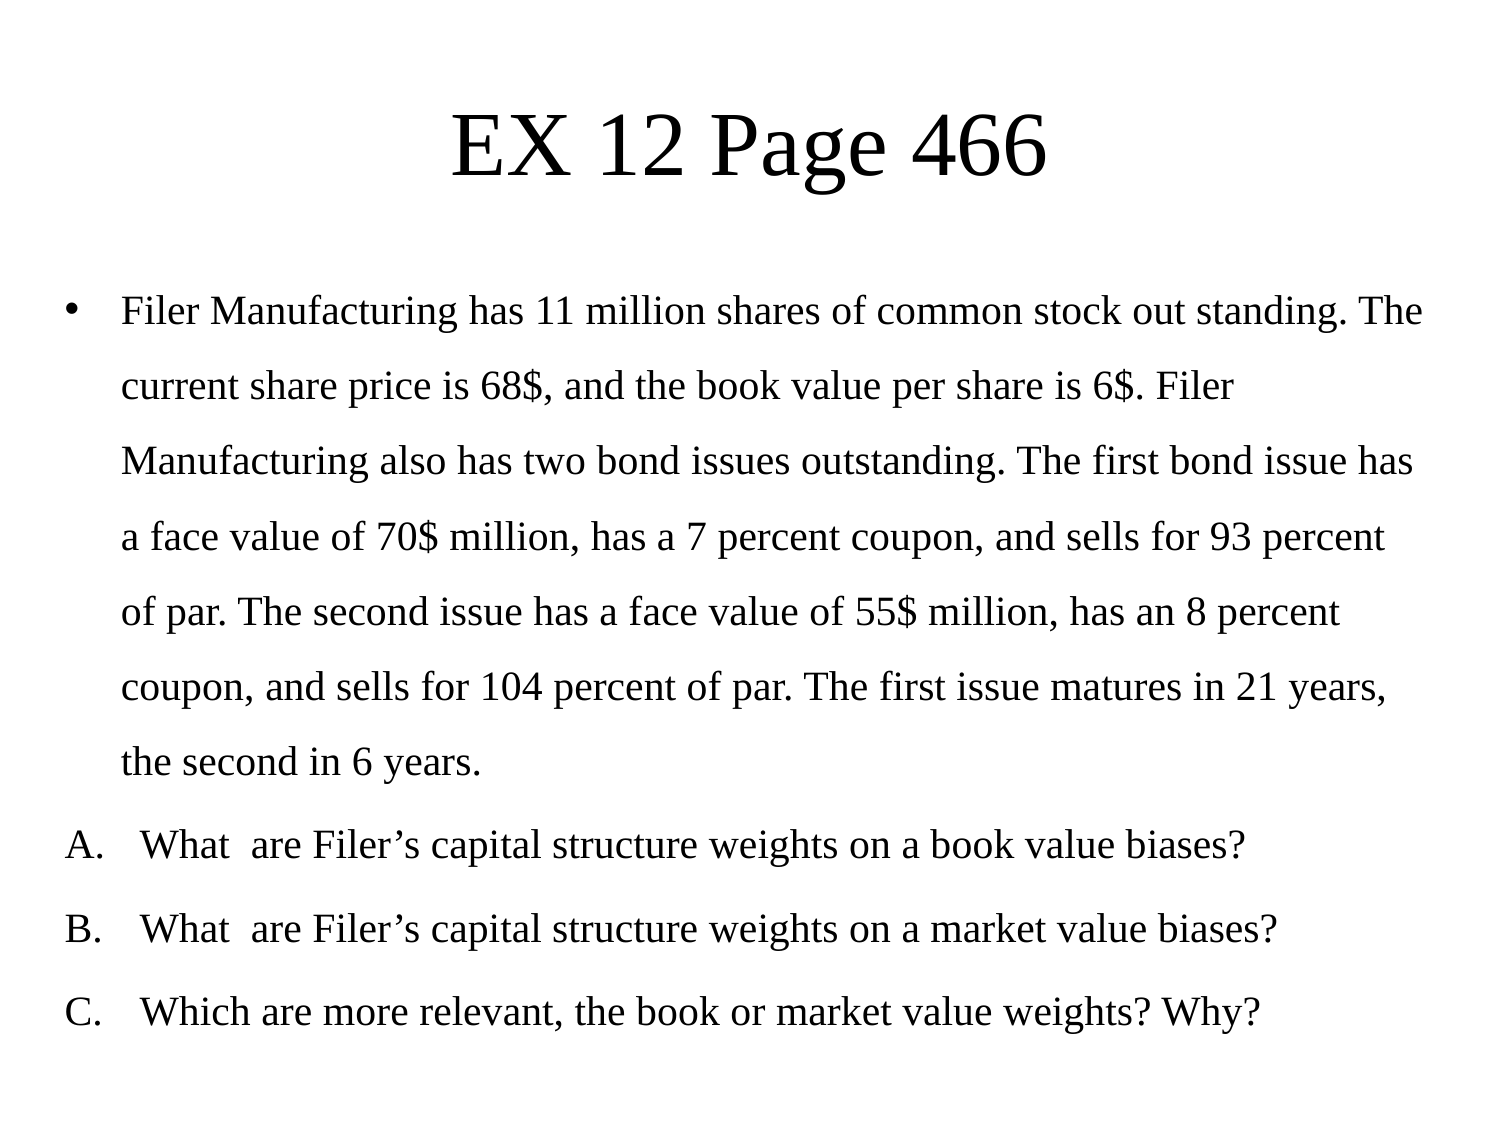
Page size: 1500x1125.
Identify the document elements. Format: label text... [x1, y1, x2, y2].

list Filer Manufacturing has 11 million shares of common stock out standing. The current share price is 68$, and the book value per share is 6$. Filer Manufacturing also has two bond issues outstanding. The first bond issue has a face value of 70$ million, has a 7 percent coupon, and sells for 93 percent of par. The second issue has a face value of 55$ million, has an 8 percent coupon, and sells for 104 percent of par. The first issue matures in 21 years, the second in 6 years. What are Filer’s capital structure weights on a book value biases? What are Filer’s capital structure weights on a market value biases? Which are more relevant, the book or market value weights? Why? [49, 250, 1445, 1075]
title EX 12 Page 466 [75, 45, 1425, 233]
